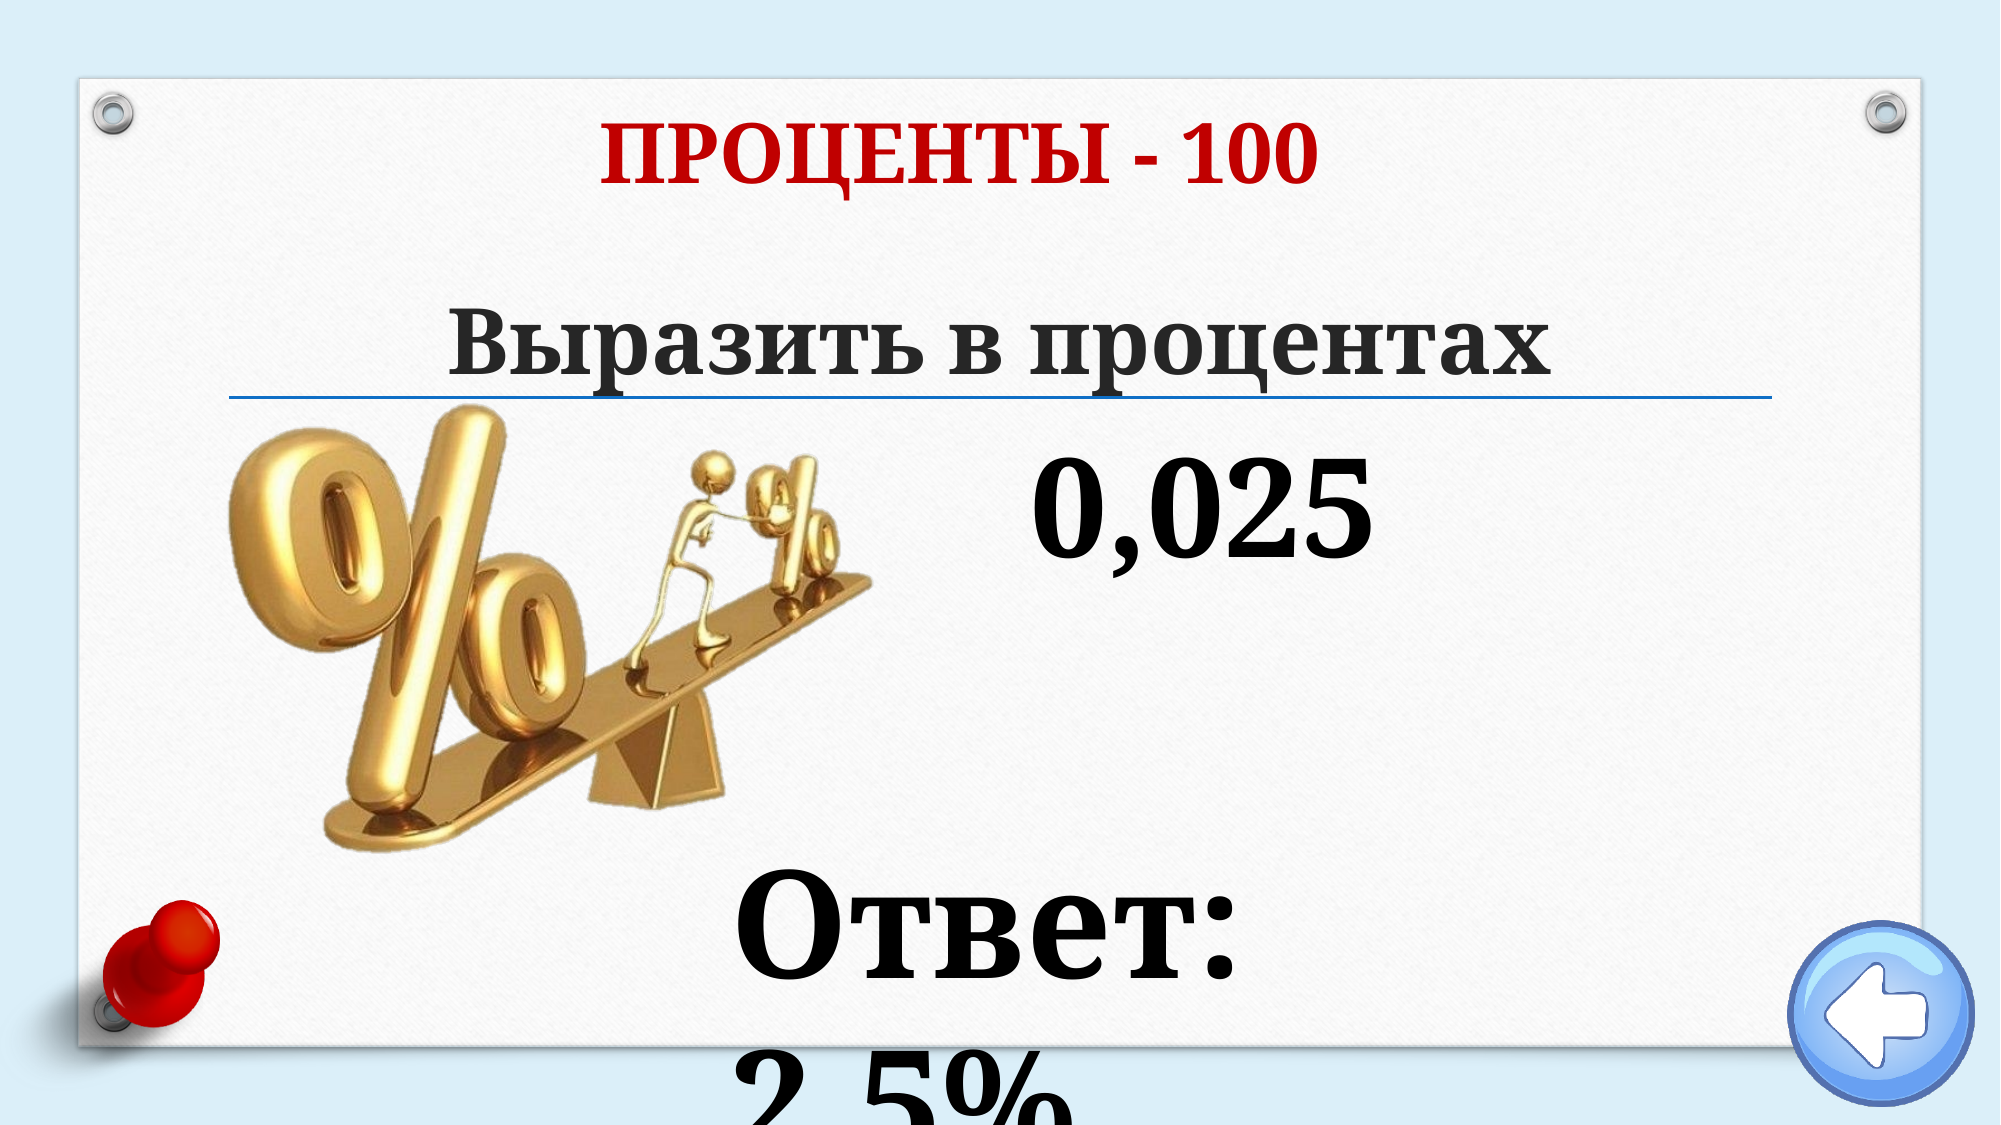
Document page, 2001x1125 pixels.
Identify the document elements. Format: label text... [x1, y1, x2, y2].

picture [0, 0, 2000, 1125]
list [1787, 919, 1975, 1108]
text_box ПРОЦЕНТЫ - 100 [584, 92, 1336, 208]
title Выразить в процентах [212, 230, 1788, 445]
text_box 0,025 [1015, 412, 1486, 593]
text_box Ответ: 2,5% [715, 821, 1625, 1125]
